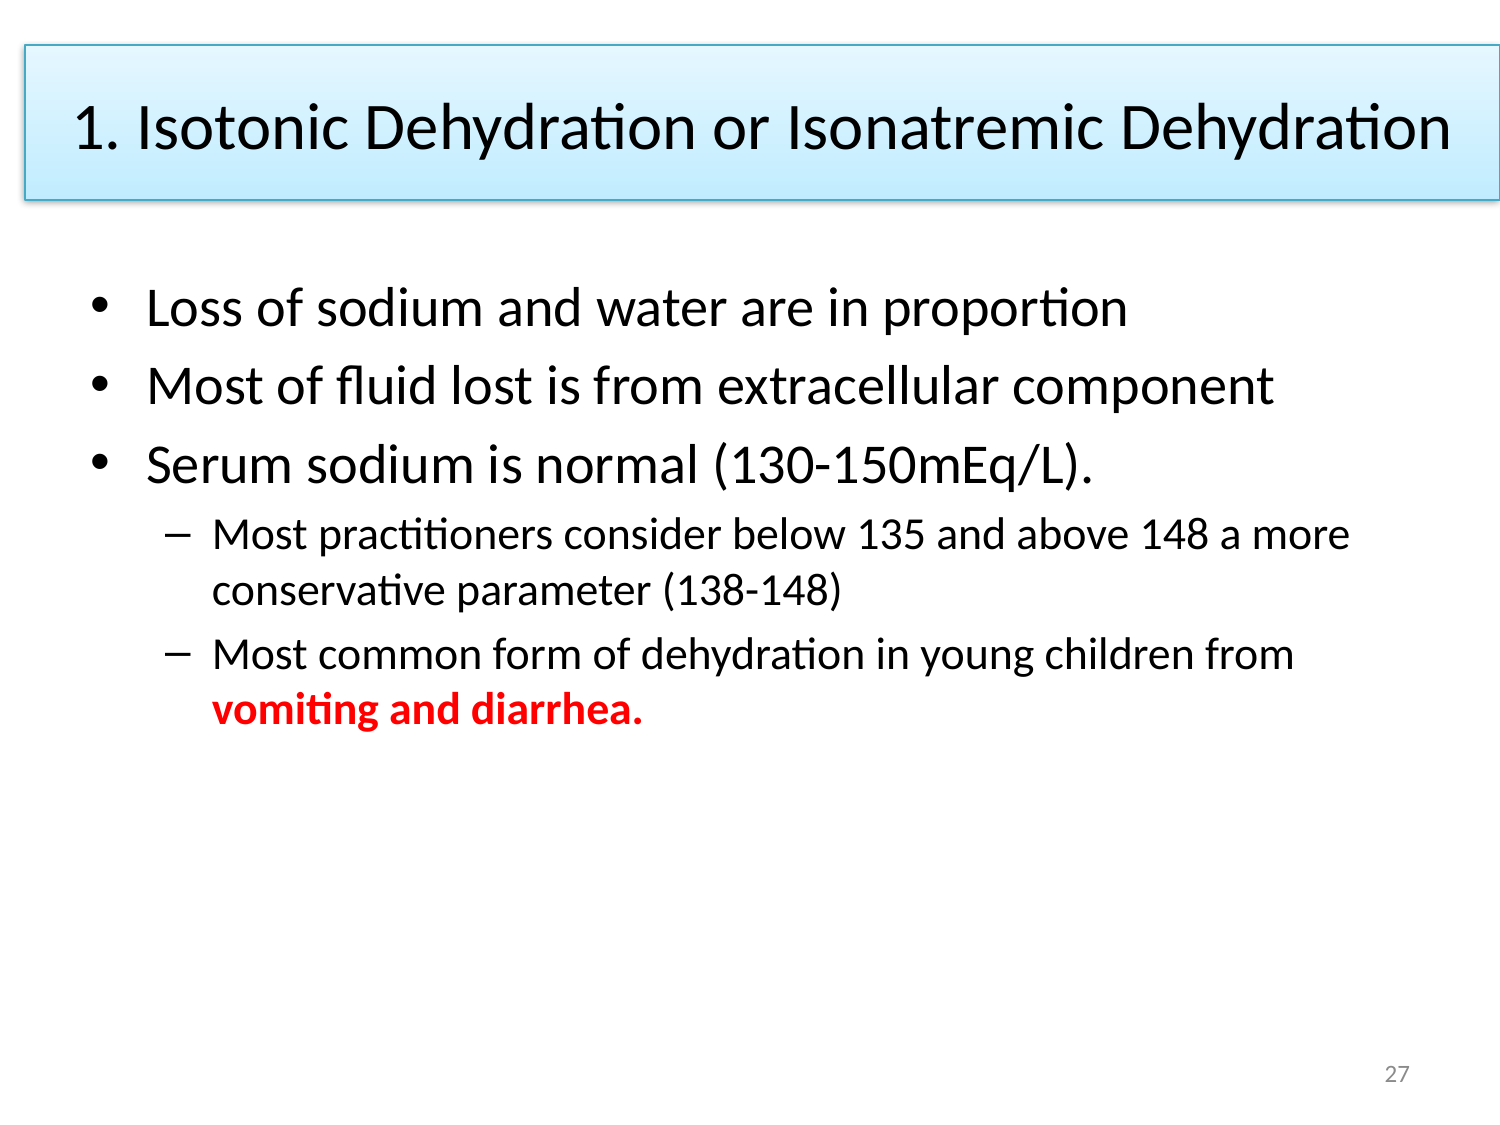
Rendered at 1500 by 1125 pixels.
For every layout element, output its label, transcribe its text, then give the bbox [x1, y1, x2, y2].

list Loss of sodium and water are in proportion Most of fluid lost is from extracellular component Serum sodium is normal (130-150mEq/L). Most practitioners consider below 135 and above 148 a more conservative parameter (138-148) Most common form of dehydration in young children from vomiting and diarrhea. [75, 262, 1425, 1005]
slide_number 27 [1074, 1042, 1425, 1103]
title 1. Isotonic Dehydration or Isonatremic Dehydration [24, 44, 1500, 201]
